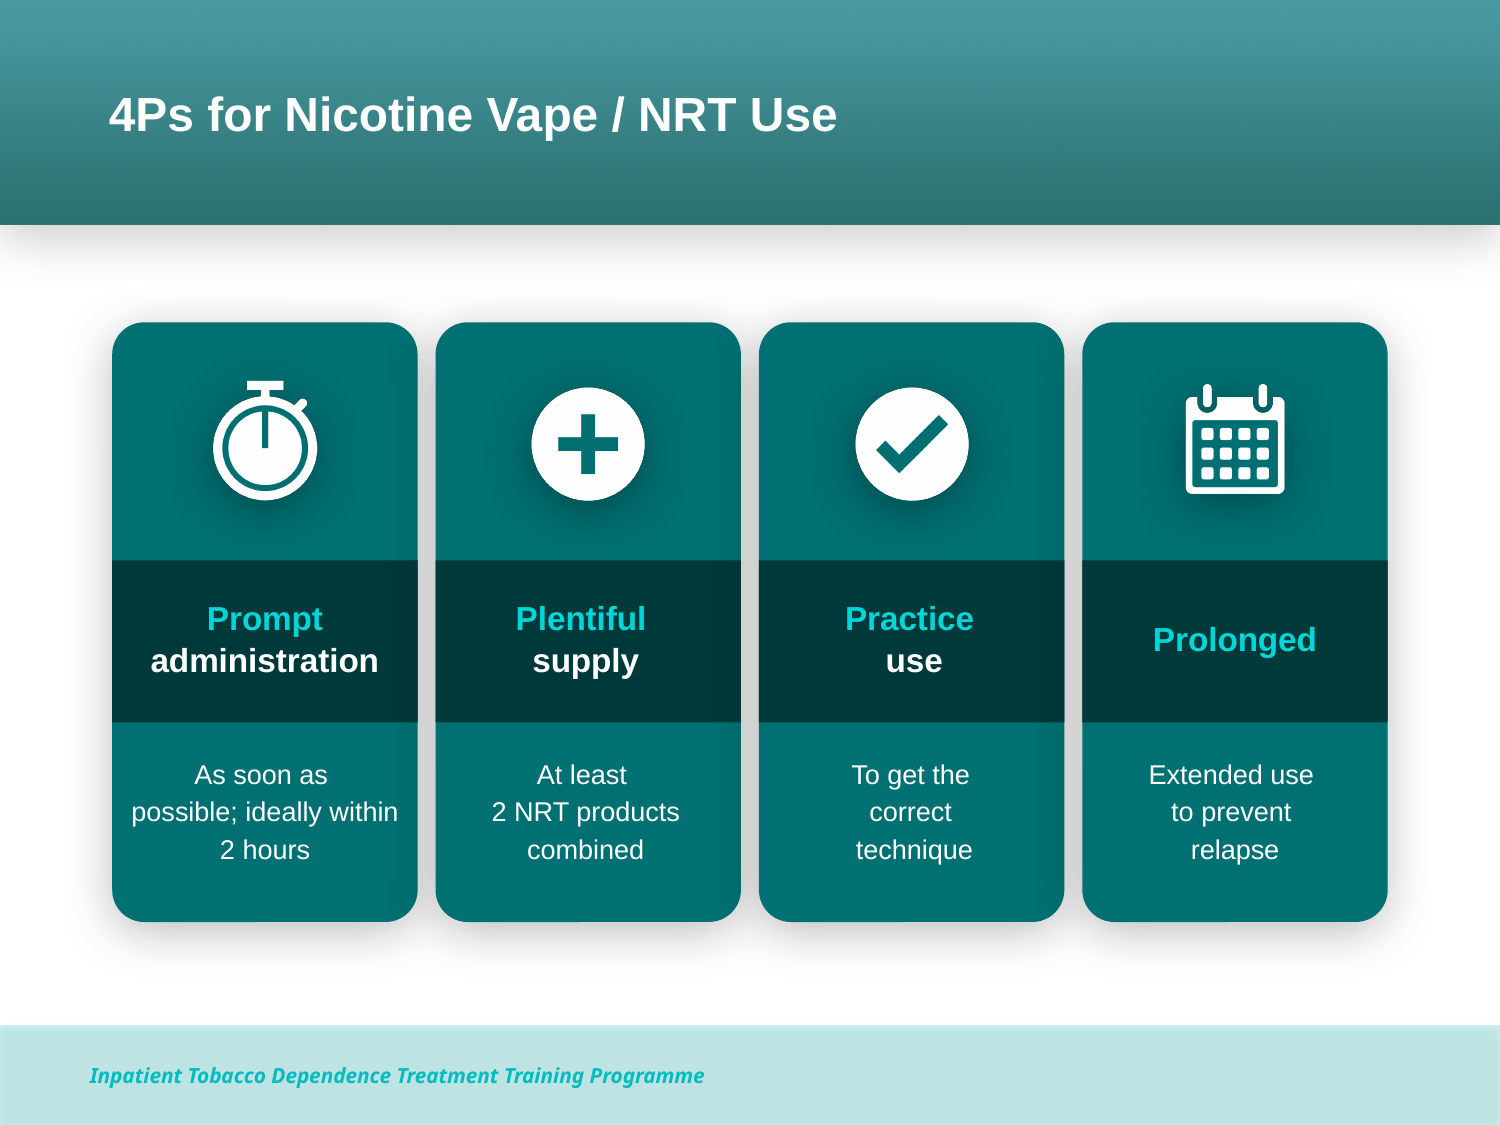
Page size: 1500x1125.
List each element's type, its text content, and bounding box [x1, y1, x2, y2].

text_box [435, 321, 742, 923]
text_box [758, 321, 1065, 923]
text_box Inpatient Tobacco Dependence Treatment Training Programme [74, 1055, 1366, 1115]
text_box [111, 321, 418, 923]
title 4Ps for Nicotine Vape / NRT Use [93, 24, 1401, 201]
picture [0, 0, 1500, 225]
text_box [1082, 321, 1388, 923]
